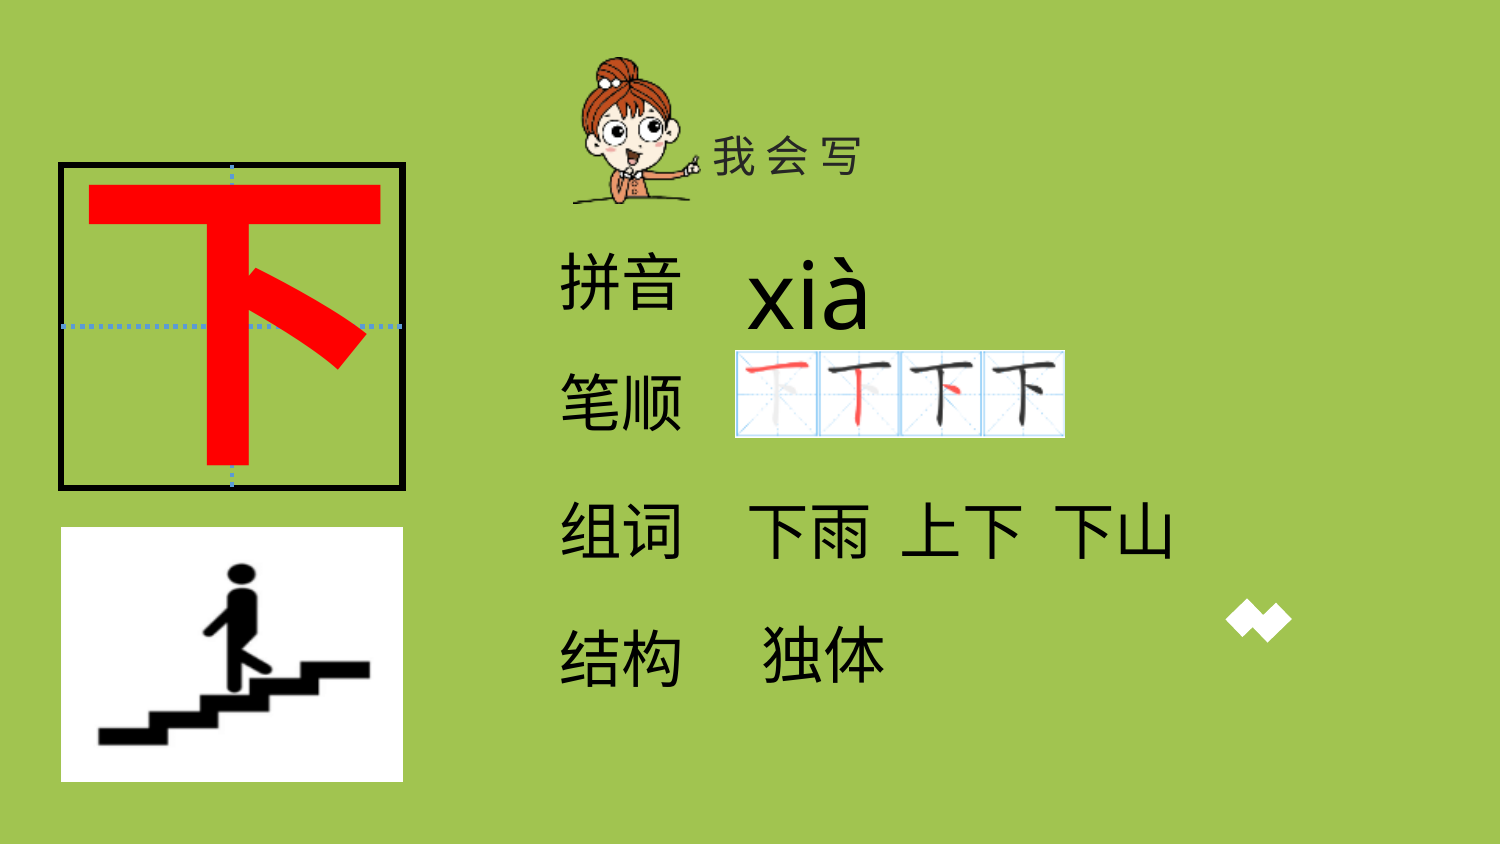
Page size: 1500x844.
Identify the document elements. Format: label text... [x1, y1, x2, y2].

text_box 下 [61, 106, 472, 508]
text_box 结构 [547, 613, 725, 701]
text_box 下雨 上下 下山 [735, 486, 1346, 573]
picture [61, 527, 403, 782]
text_box 我 会 写 [701, 112, 1011, 198]
picture [572, 57, 701, 204]
text_box 拼音 [547, 236, 704, 324]
text_box 组词 [547, 486, 704, 573]
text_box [61, 164, 403, 488]
text_box xià [735, 230, 892, 350]
text_box 笔顺 [547, 358, 704, 445]
text_box 独体 [750, 609, 932, 697]
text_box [1230, 606, 1288, 633]
picture [735, 350, 1065, 438]
